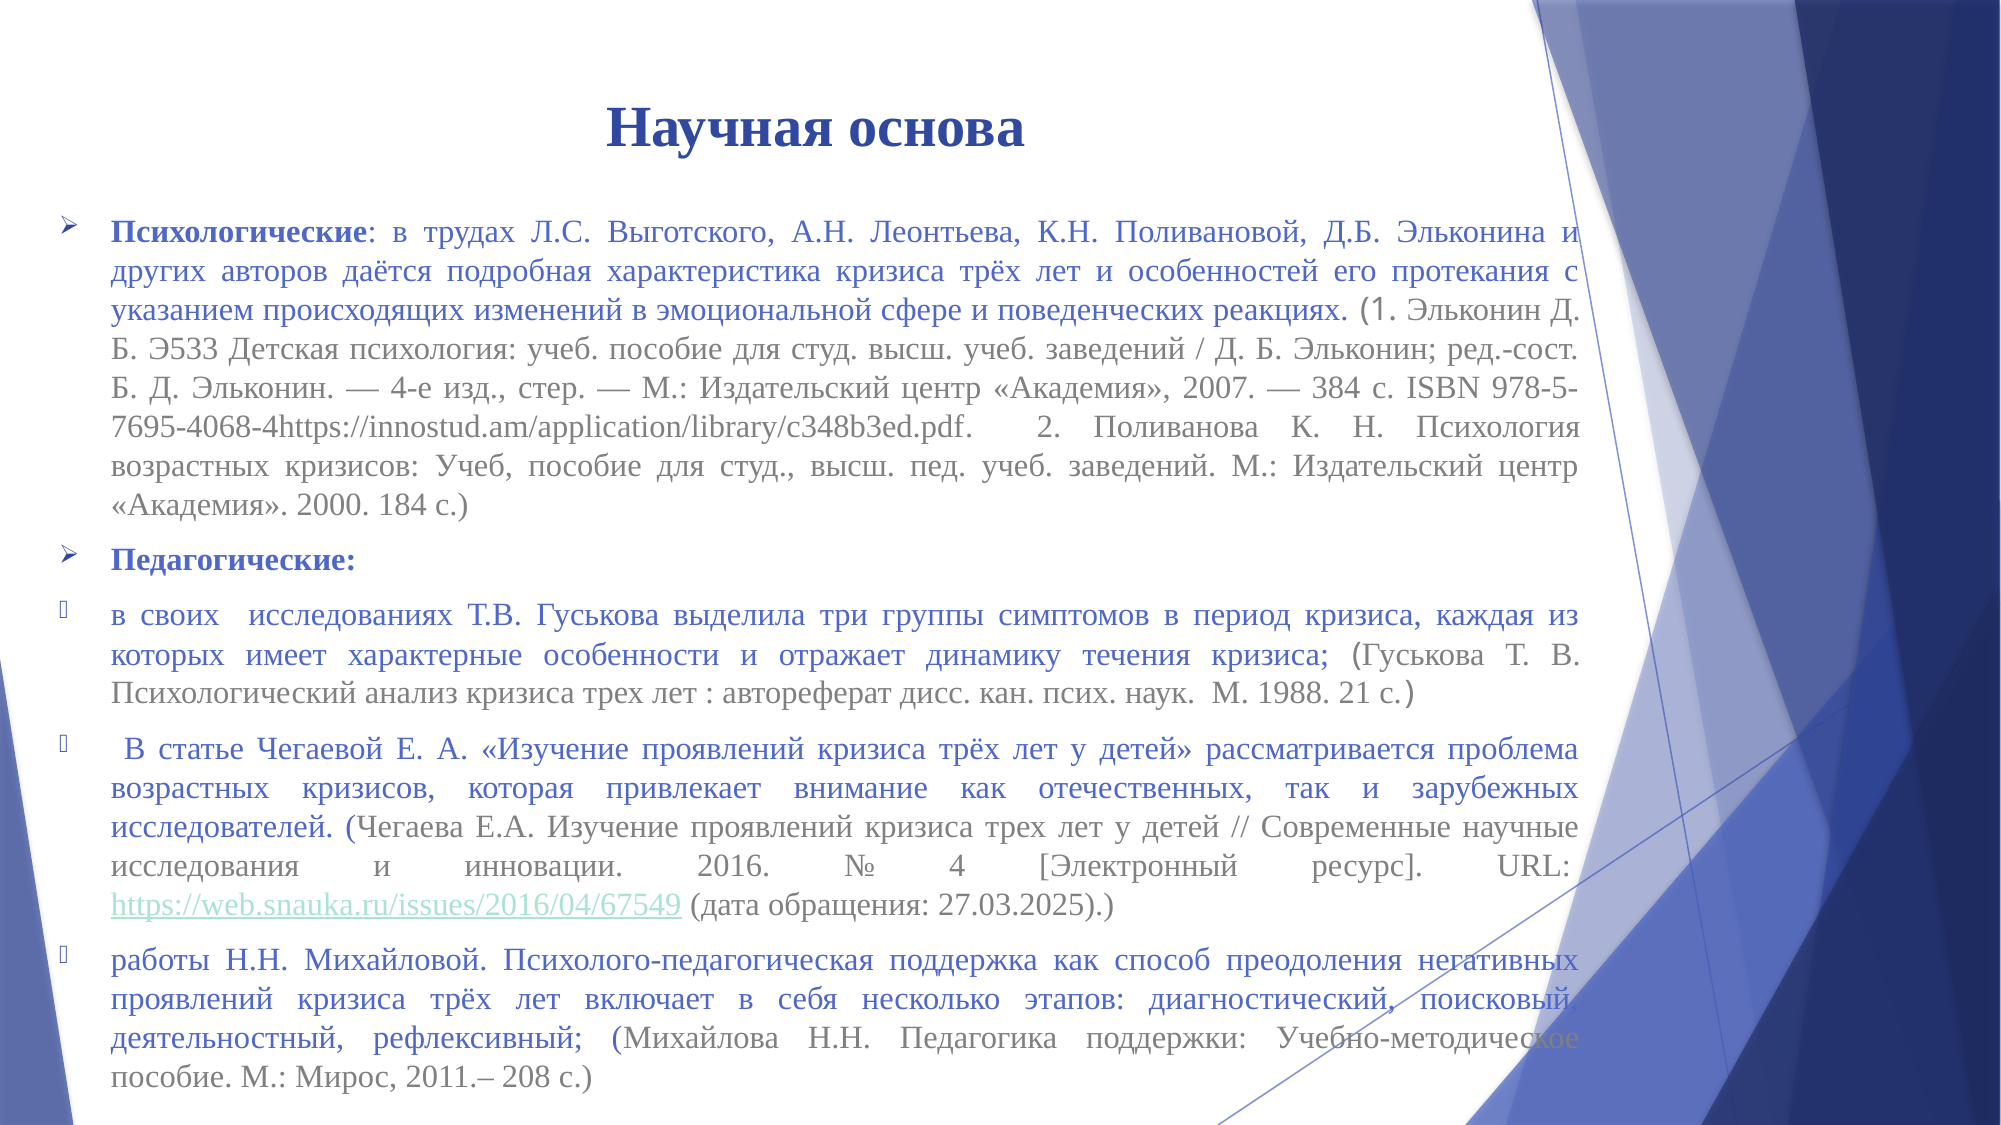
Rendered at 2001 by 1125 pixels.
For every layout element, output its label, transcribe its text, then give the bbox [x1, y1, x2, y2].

title Научная основа [111, 80, 1522, 166]
list Психологические: в трудах Л.С. Выготского, А.Н. Леонтьева, К.Н. Поливановой, Д.Б. Эльконина и других авторов даётся подробная характеристика кризиса трёх лет и особенностей его протекания с указанием происходящих изменений в эмоциональной сфере и поведенческих реакциях. (1. Эльконин Д. Б. Э533 Детская психология: учеб. пособие для студ. высш. учеб. заведений / Д. Б. Эльконин; ред.-сост. Б. Д. Эльконин. — 4-е изд., стер. — М.: Издательский центр «Академия», 2007. — 384 с. ISBN 978-5-7695-4068-4https://innostud.am/application/library/c348b3ed.pdf. 2. Поливанова К. Н. Психология возрастных кризисов: Учеб, пособие для студ., высш. пед. учеб. заведений. М.: Издательский центр «Академия». 2000. 184 с.) Педагогические: в своих исследованиях Т.В. Гуськова выделила три группы симптомов в период кризиса, каждая из которых имеет характерные особенности и отражает динамику течения кризиса; (Гуськова Т. В. Психологический анализ кризиса трех лет : автореферат дисс. кан. псих. наук. М. 1988. 21 с.) В статье Чегаевой Е. А. «Изучение проявлений кризиса трёх лет у детей» рассматривается проблема возрастных кризисов, которая привлекает внимание как отечественных, так и зарубежных исследователей. (Чегаева Е.А. Изучение проявлений кризиса трех лет у детей // Современные научные исследования и инновации. 2016. № 4 [Электронный ресурс]. URL: https://web.snauka.ru/issues/2016/04/67549 (дата обращения: 27.03.2025).) работы Н.Н. Михайловой. Психолого-педагогическая поддержка как способ преодоления негативных проявлений кризиса трёх лет включает в себя несколько этапов: диагностический, поисковый, деятельностный, рефлексивный; (Михайлова Н.Н. Педагогика поддержки: Учебно-методическое пособие. М.: Мирос, 2011.– 208 с.) [44, 202, 1597, 1112]
